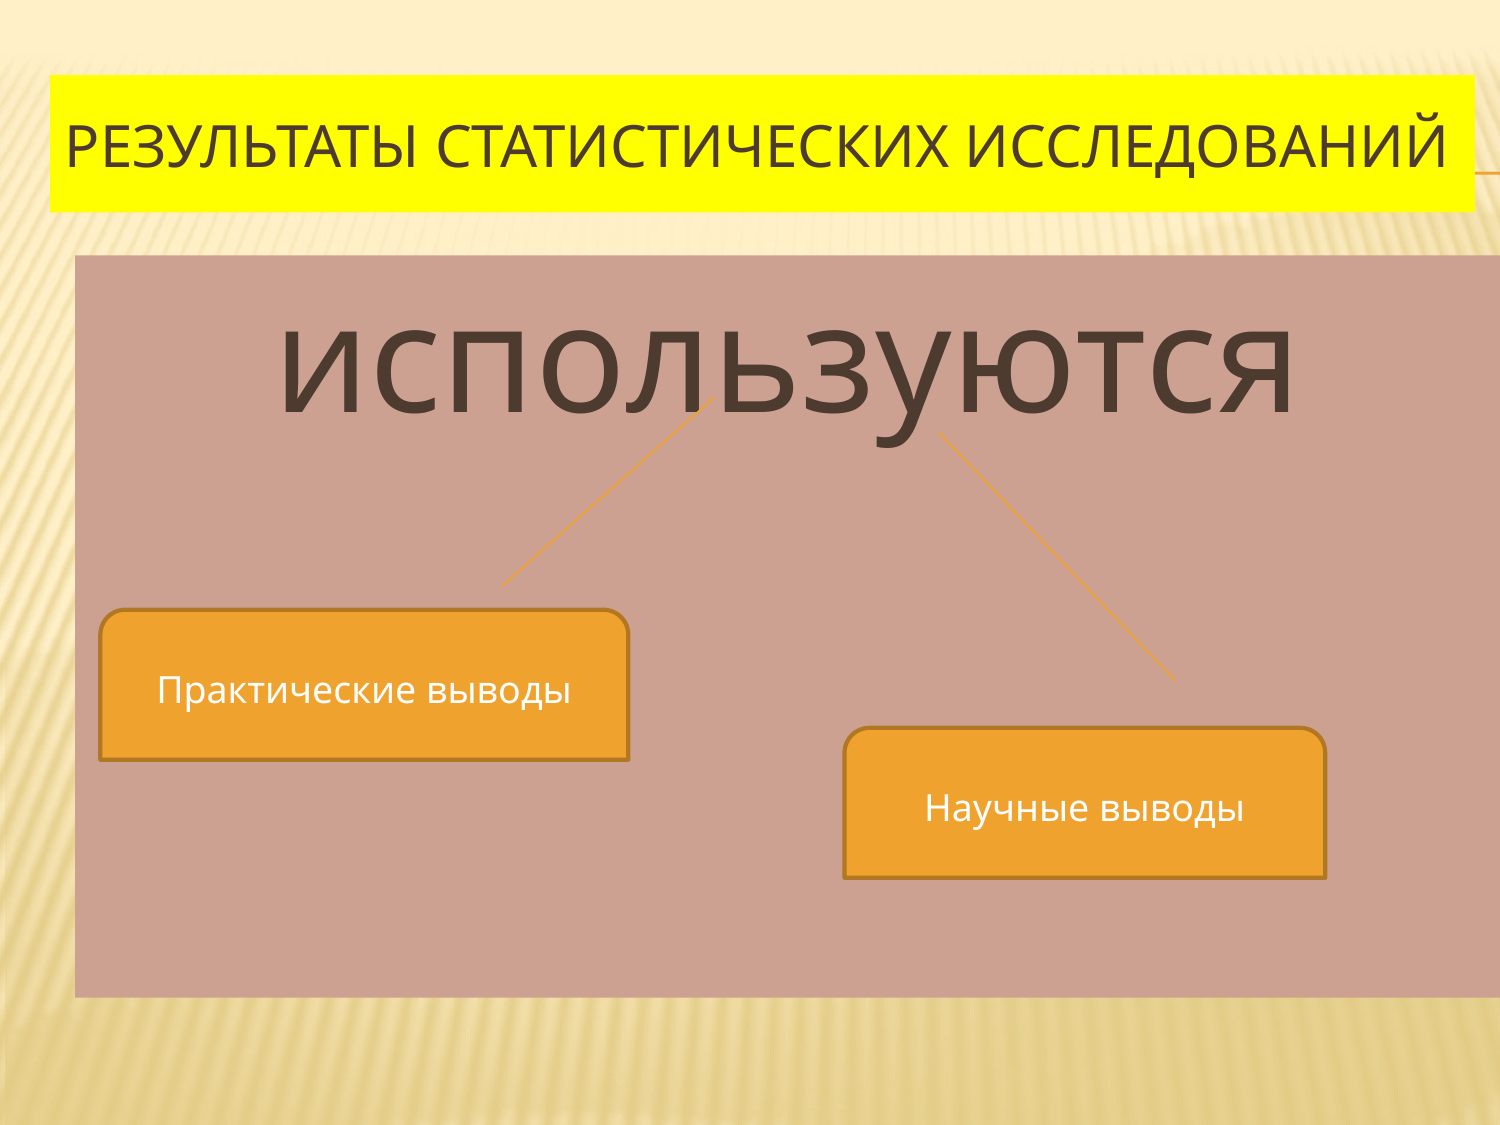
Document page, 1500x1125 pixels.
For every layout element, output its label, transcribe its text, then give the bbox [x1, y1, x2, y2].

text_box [501, 396, 715, 587]
text_box Научные выводы [842, 725, 1328, 880]
title Результаты статистических исследований [50, 75, 1475, 213]
list используются [75, 255, 1500, 998]
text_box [938, 432, 1176, 681]
text_box Практические выводы [98, 607, 631, 762]
